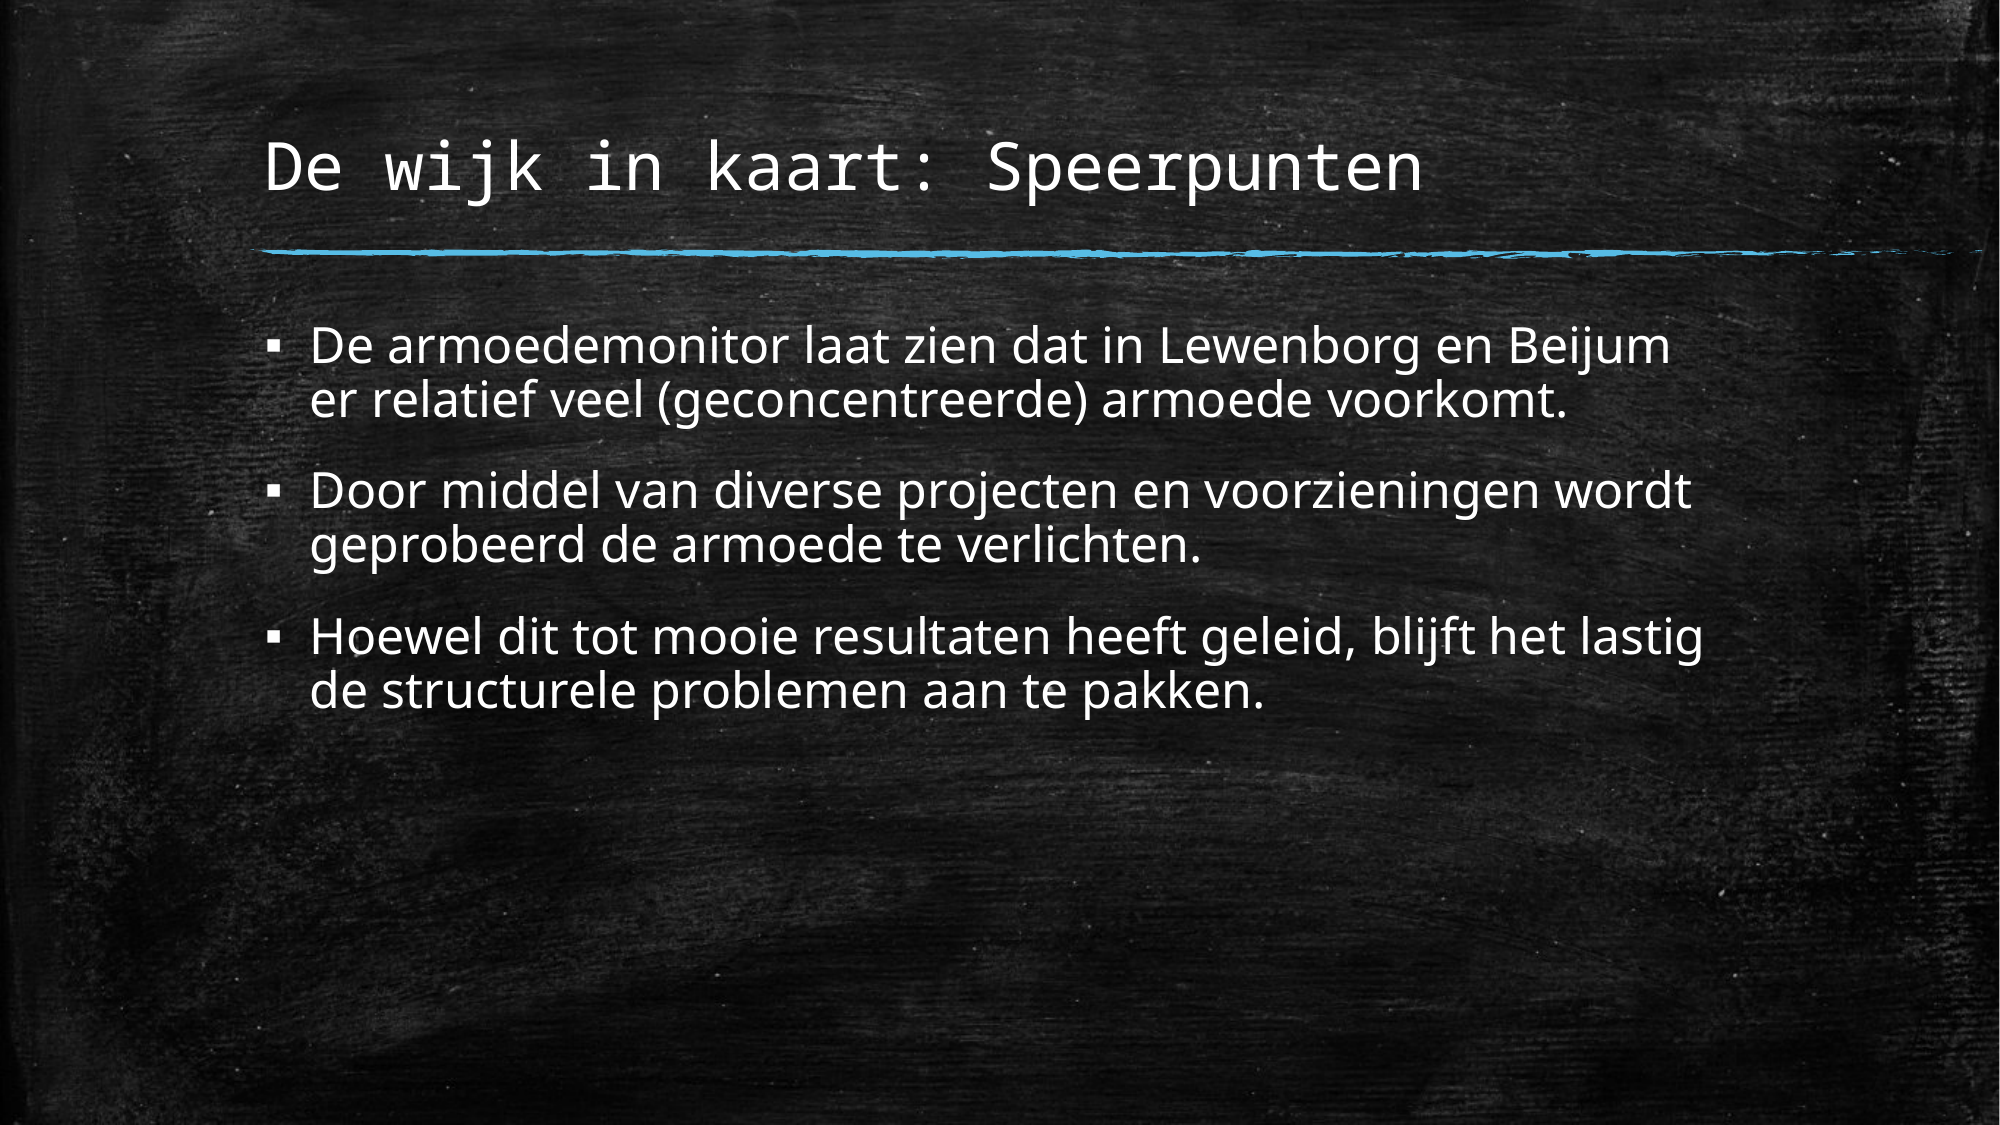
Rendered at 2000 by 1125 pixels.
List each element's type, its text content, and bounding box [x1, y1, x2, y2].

title De wijk in kaart: Speerpunten [249, 45, 1750, 213]
list De armoedemonitor laat zien dat in Lewenborg en Beijum er relatief veel (geconcentreerde) armoede voorkomt. Door middel van diverse projecten en voorzieningen wordt geprobeerd de armoede te verlichten. Hoewel dit tot mooie resultaten heeft geleid, blijft het lastig de structurele problemen aan te pakken. [249, 312, 1750, 1013]
